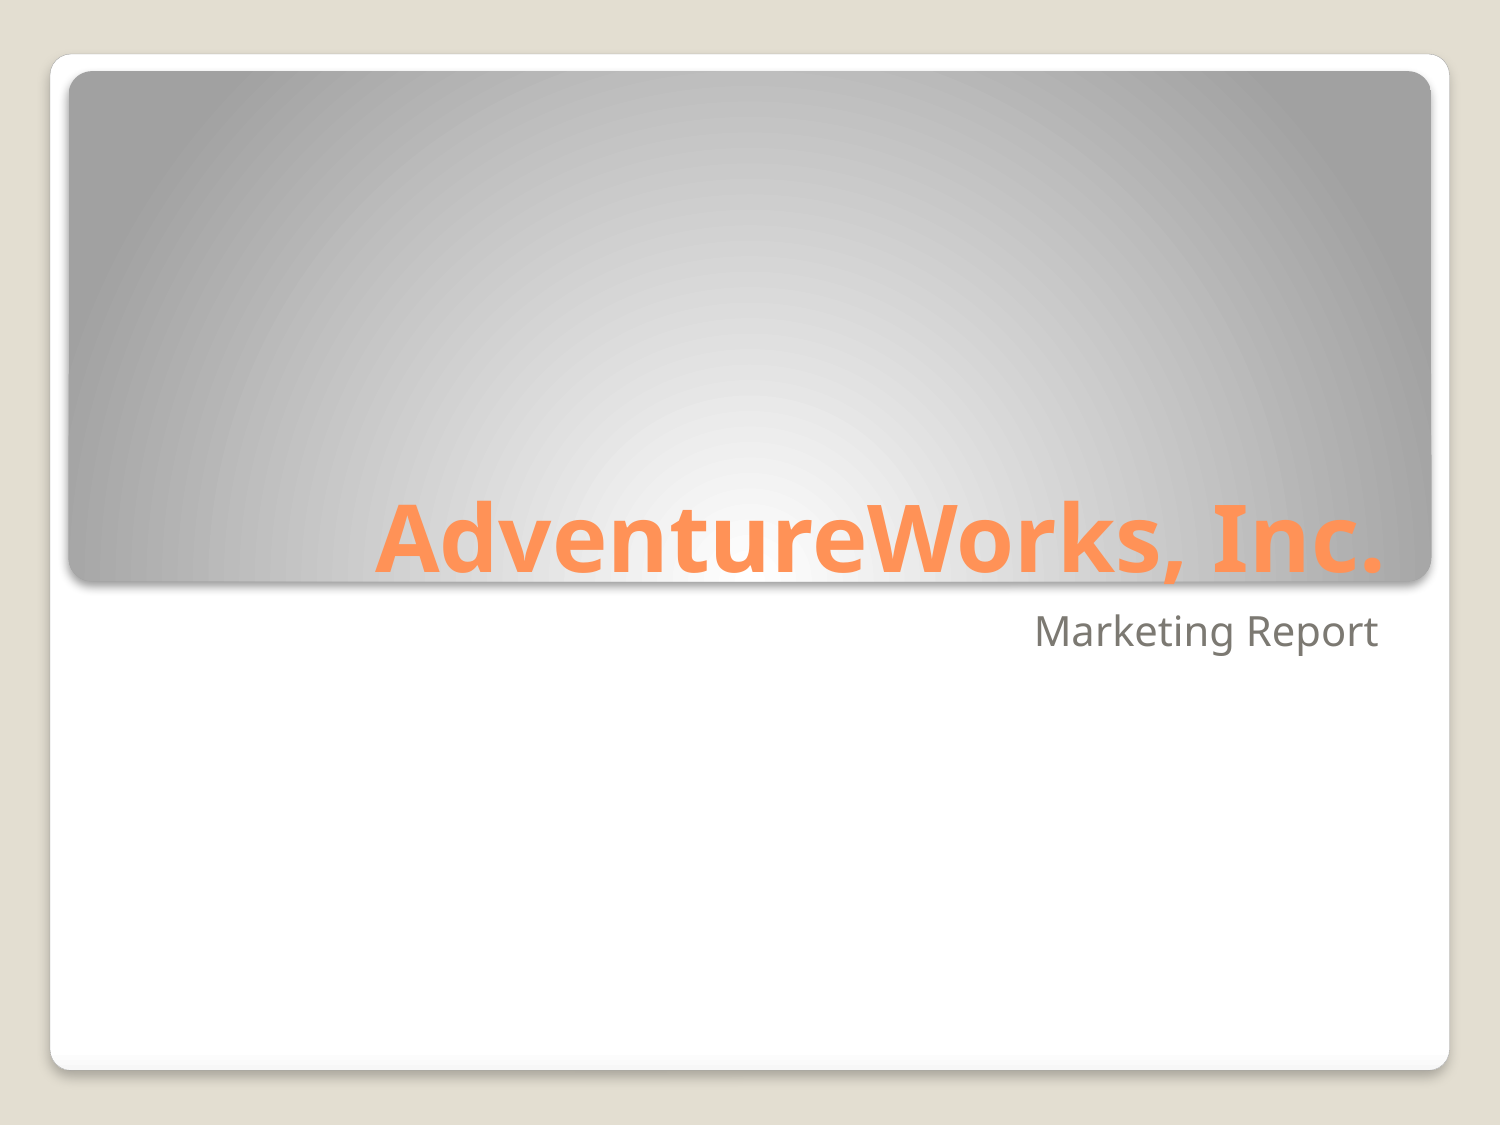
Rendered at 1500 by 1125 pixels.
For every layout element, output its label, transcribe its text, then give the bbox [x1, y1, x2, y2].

title AdventureWorks, Inc. [118, 298, 1394, 599]
subtitle Marketing Report [118, 604, 1394, 755]
